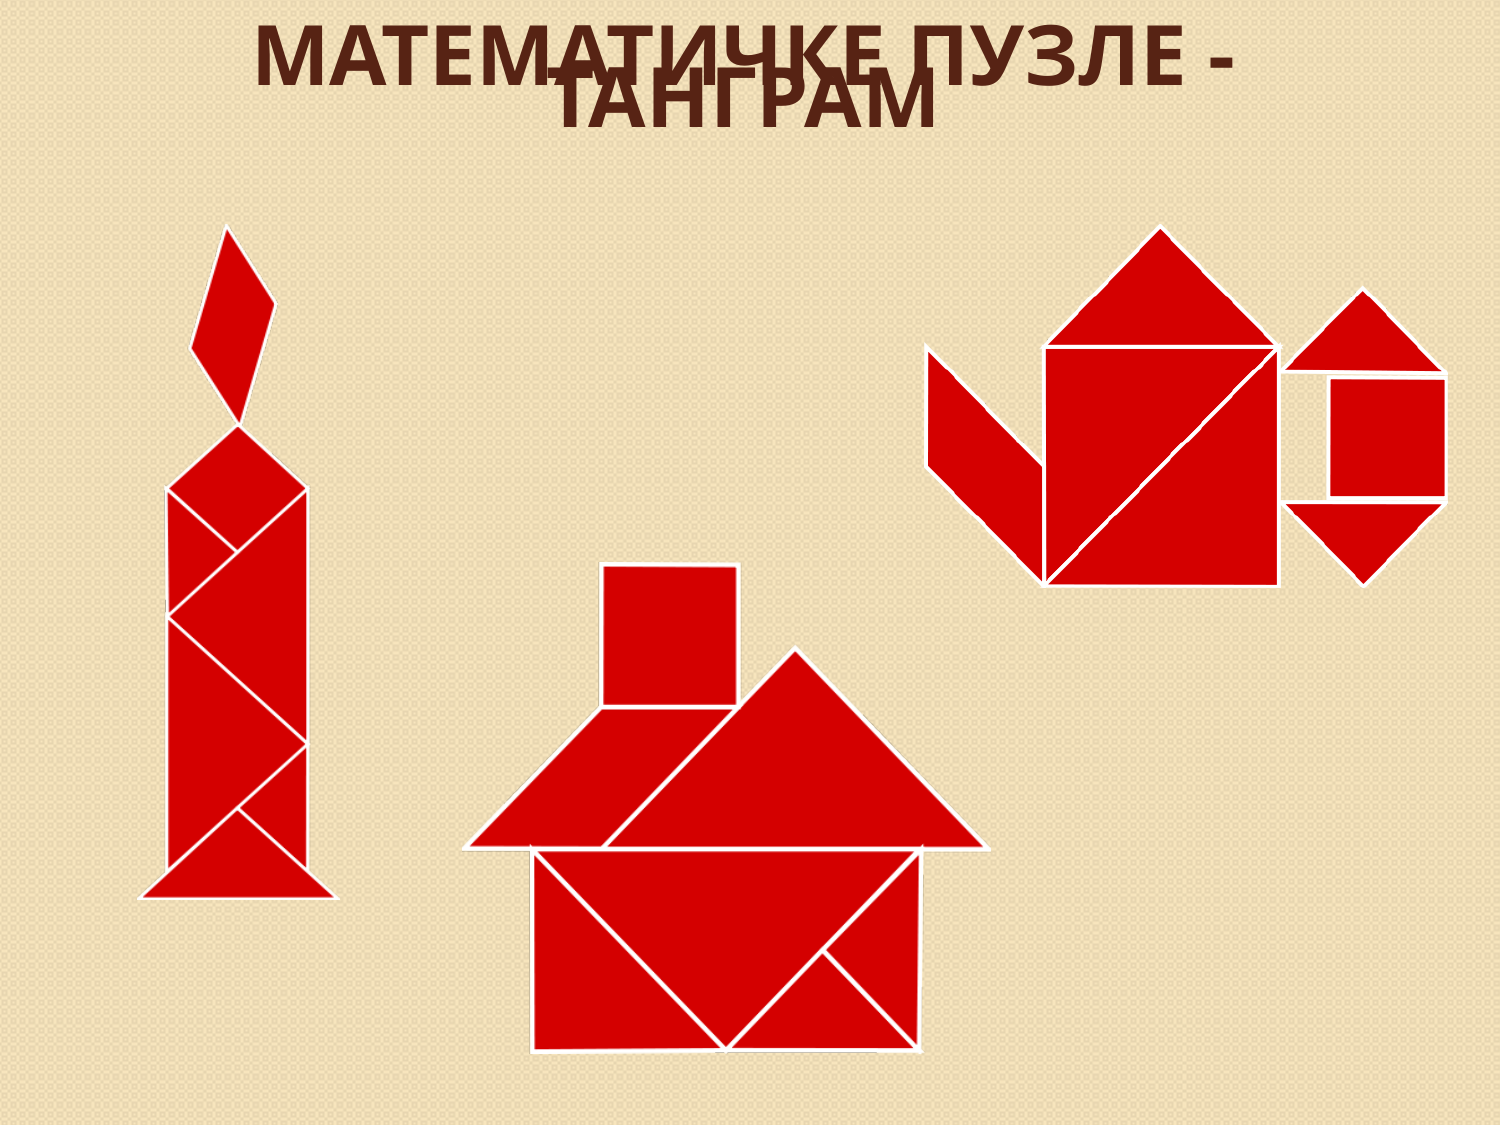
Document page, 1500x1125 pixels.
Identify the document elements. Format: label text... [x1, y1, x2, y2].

picture [137, 224, 340, 901]
title Математичке пузле - танграм [75, 37, 1413, 152]
picture [462, 224, 1448, 1054]
